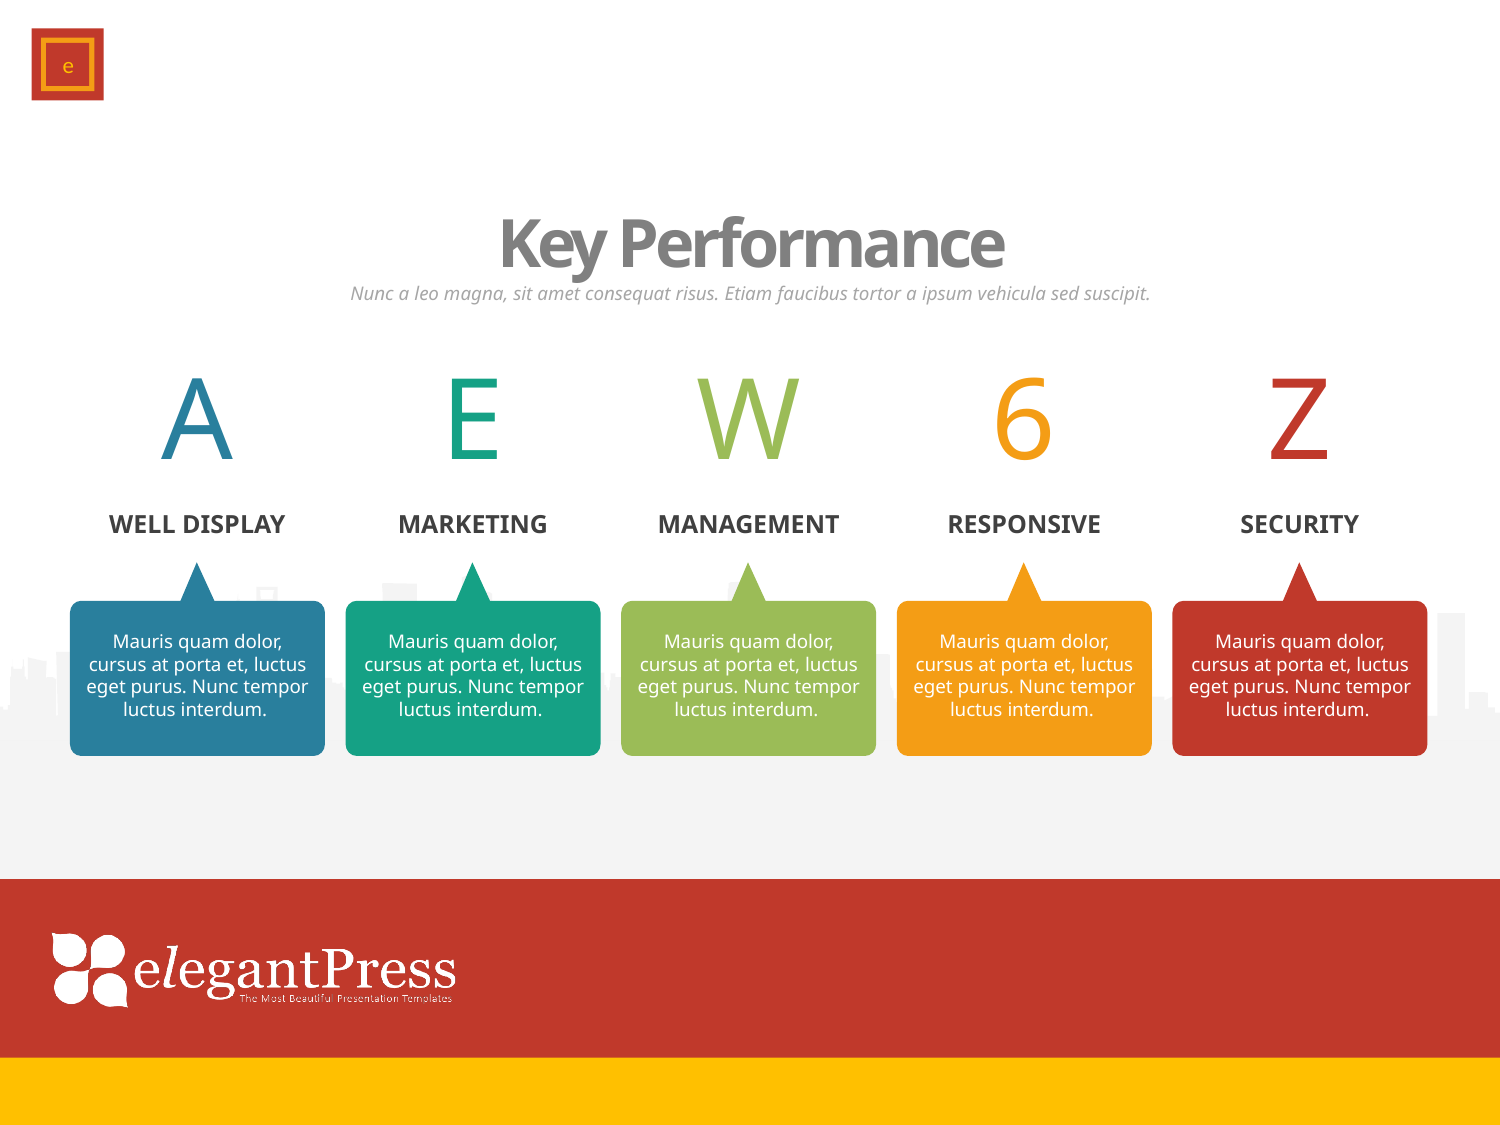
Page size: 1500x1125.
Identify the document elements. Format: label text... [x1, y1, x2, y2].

text_box Z [1256, 341, 1344, 488]
text_box W [684, 341, 813, 488]
text_box Mauris quam dolor, cursus at porta et, luctus eget purus. Nunc tempor luctus interdum. [621, 562, 877, 756]
text_box Mauris quam dolor, cursus at porta et, luctus eget purus. Nunc tempor luctus interdum. [1172, 562, 1428, 756]
text_box Mauris quam dolor, cursus at porta et, luctus eget purus. Nunc tempor luctus interdum. [69, 562, 325, 756]
text_box E [430, 341, 516, 488]
text_box MARKETING [356, 504, 590, 543]
text_box 6 [980, 341, 1068, 488]
text_box Key Performance [489, 196, 1016, 277]
text_box RESPONSIVE [907, 504, 1142, 543]
picture [43, 924, 460, 1018]
text_box Mauris quam dolor, cursus at porta et, luctus eget purus. Nunc tempor luctus interdum. [345, 562, 601, 756]
text_box Mauris quam dolor, cursus at porta et, luctus eget purus. Nunc tempor luctus interdum. [896, 562, 1152, 756]
text_box SECURITY [1182, 504, 1417, 543]
text_box WELL DISPLAY [80, 504, 315, 543]
text_box A [150, 341, 245, 488]
text_box MANAGEMENT [631, 504, 866, 543]
text_box Nunc a leo magna, sit amet consequat risus. Etiam faucibus tortor a ipsum vehicula sed suscipit. [92, 277, 1413, 308]
